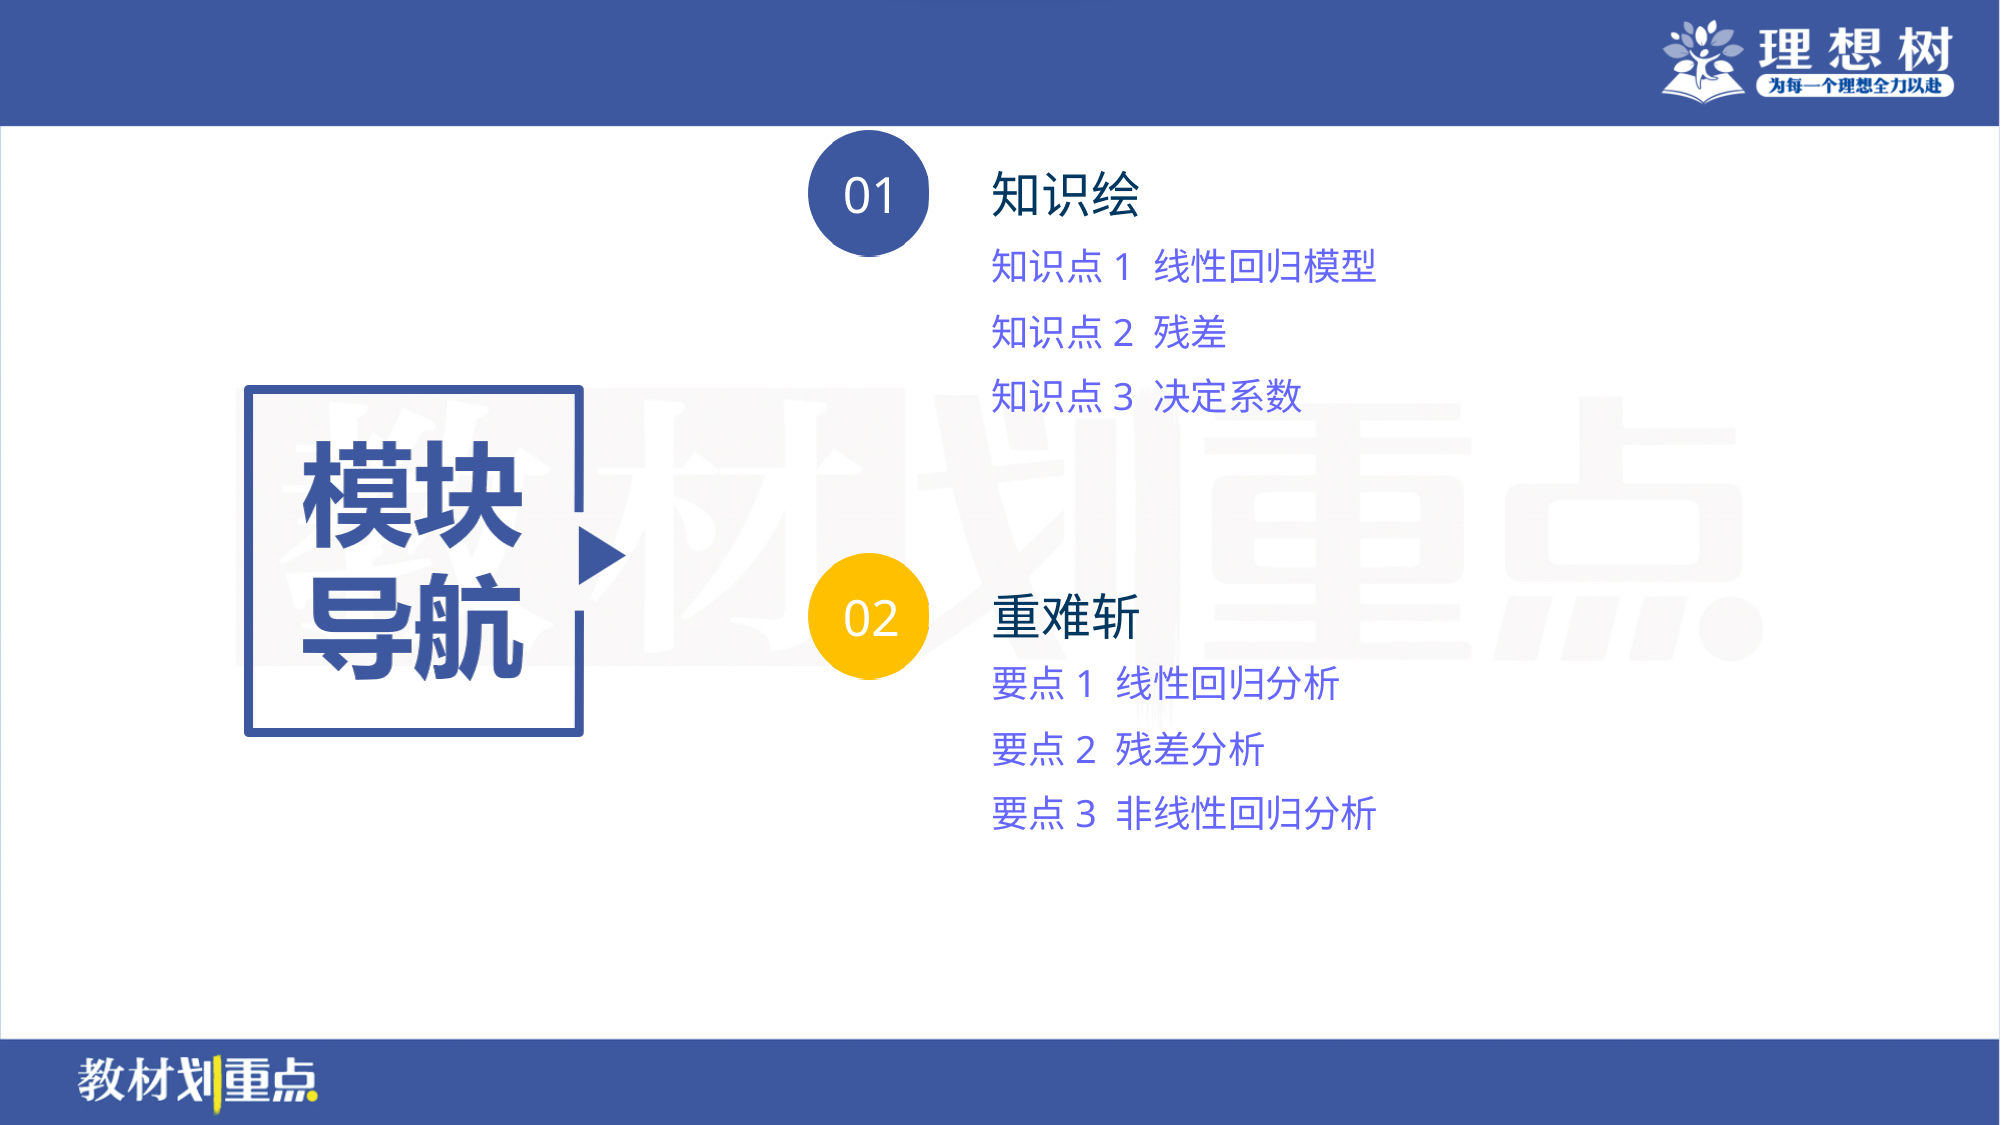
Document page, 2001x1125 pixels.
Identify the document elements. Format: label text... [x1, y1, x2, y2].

text_box 知识点1 线性回归模型 [991, 235, 1995, 294]
text_box 知识绘 [963, 155, 1170, 231]
text_box 要点1 线性回归分析 [991, 652, 1995, 711]
text_box 要点2 残差分析 [991, 718, 1995, 777]
text_box 重难斩 [963, 577, 1170, 653]
text_box 01 [929, 130, 935, 257]
text_box 要点3 非线性回归分析 [991, 783, 1995, 842]
picture [0, 0, 2000, 1125]
text_box 知识点2 残差 [991, 301, 1995, 360]
text_box 02 [929, 553, 935, 680]
